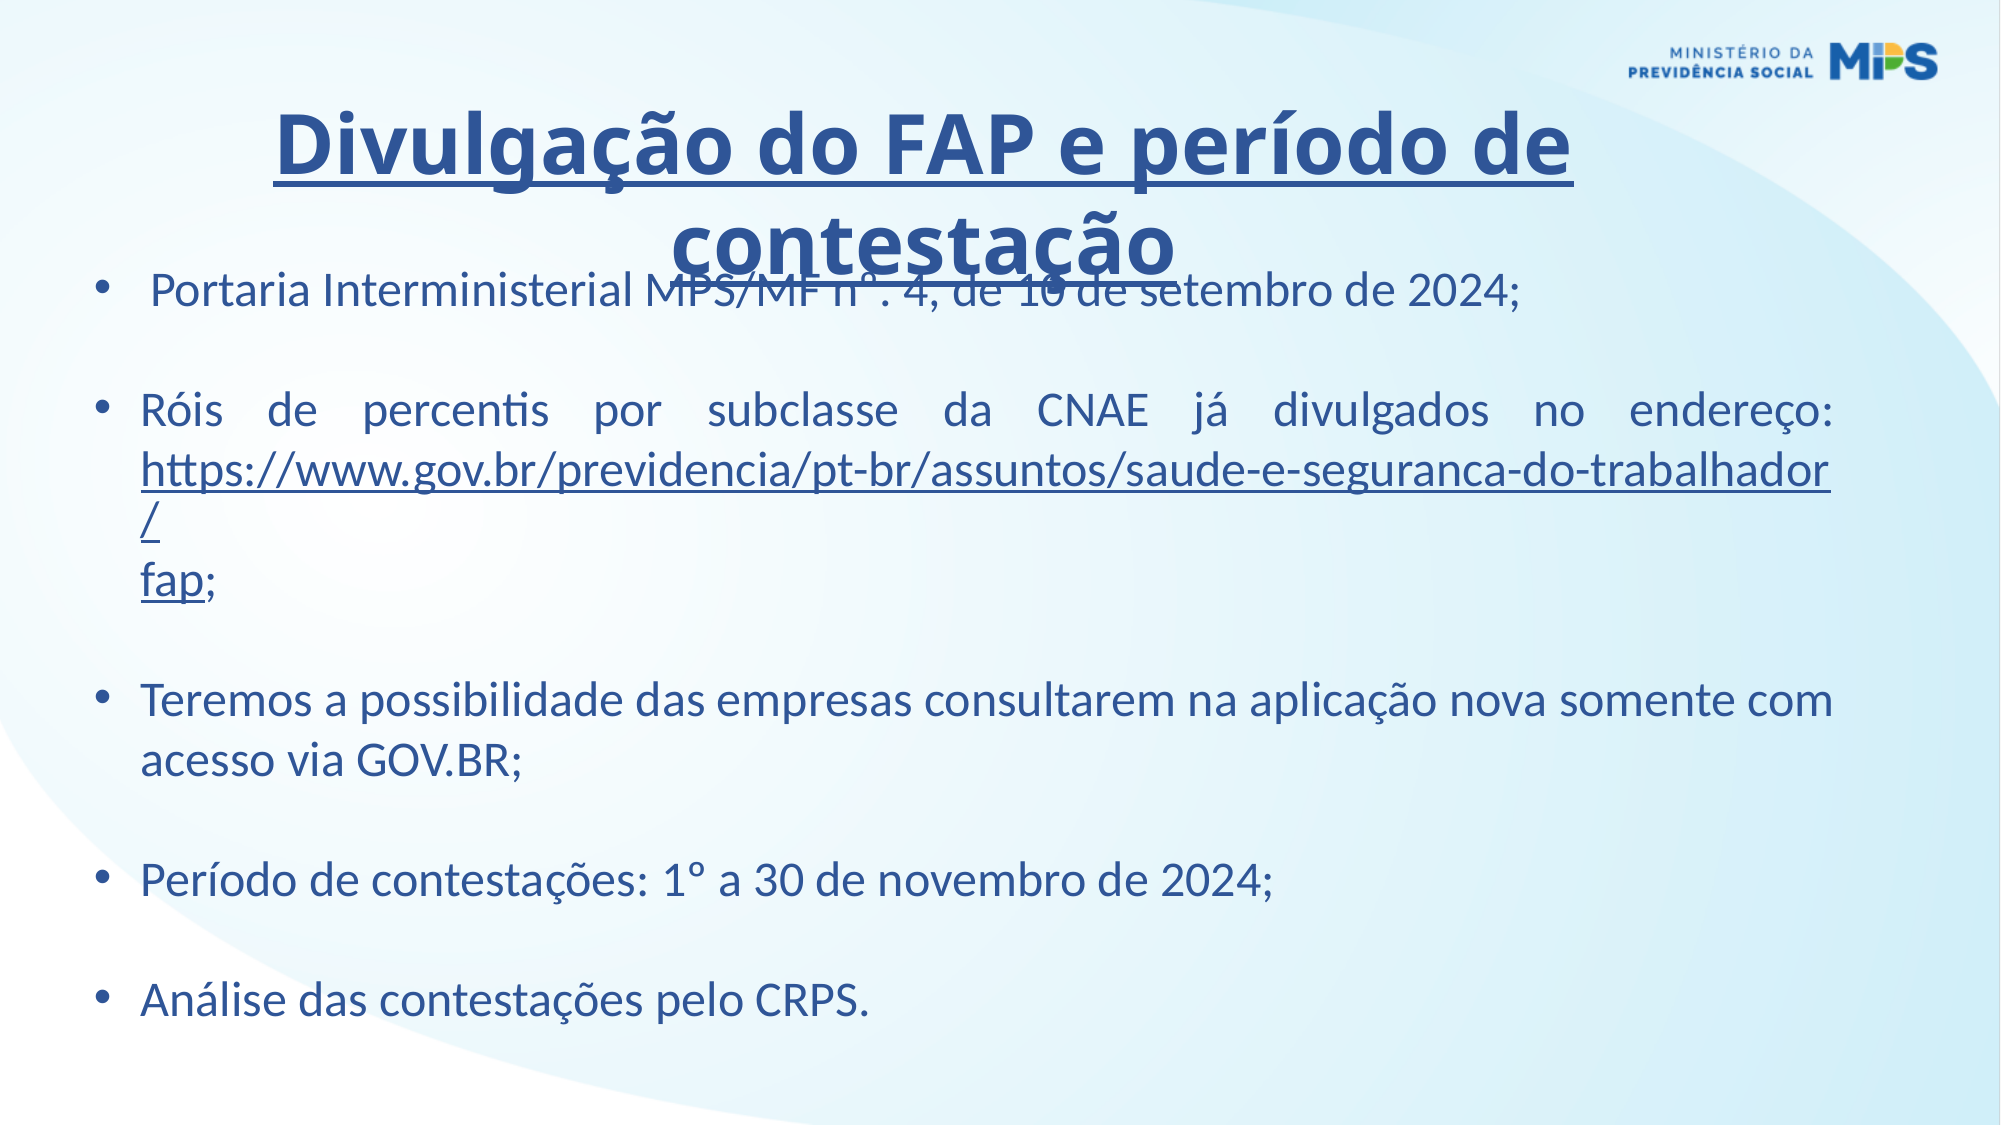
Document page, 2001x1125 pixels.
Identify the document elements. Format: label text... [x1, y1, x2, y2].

picture [0, 0, 2001, 1125]
text_box Portaria Interministerial MPS/MF nº. 4, de 10 de setembro de 2024; Róis de percentis por subclasse da CNAE já divulgados no endereço: https://www.gov.br/previdencia/pt-br/assuntos/saude-e-seguranca-do-trabalhador/fap; Teremos a possibilidade das empresas consultarem na aplicação nova somente com acesso via GOV.BR; Período de contestações: 1º a 30 de novembro de 2024; Análise das contestações pelo CRPS. [78, 249, 1851, 1045]
text_box Divulgação do FAP e período de contestação [26, 84, 1822, 299]
